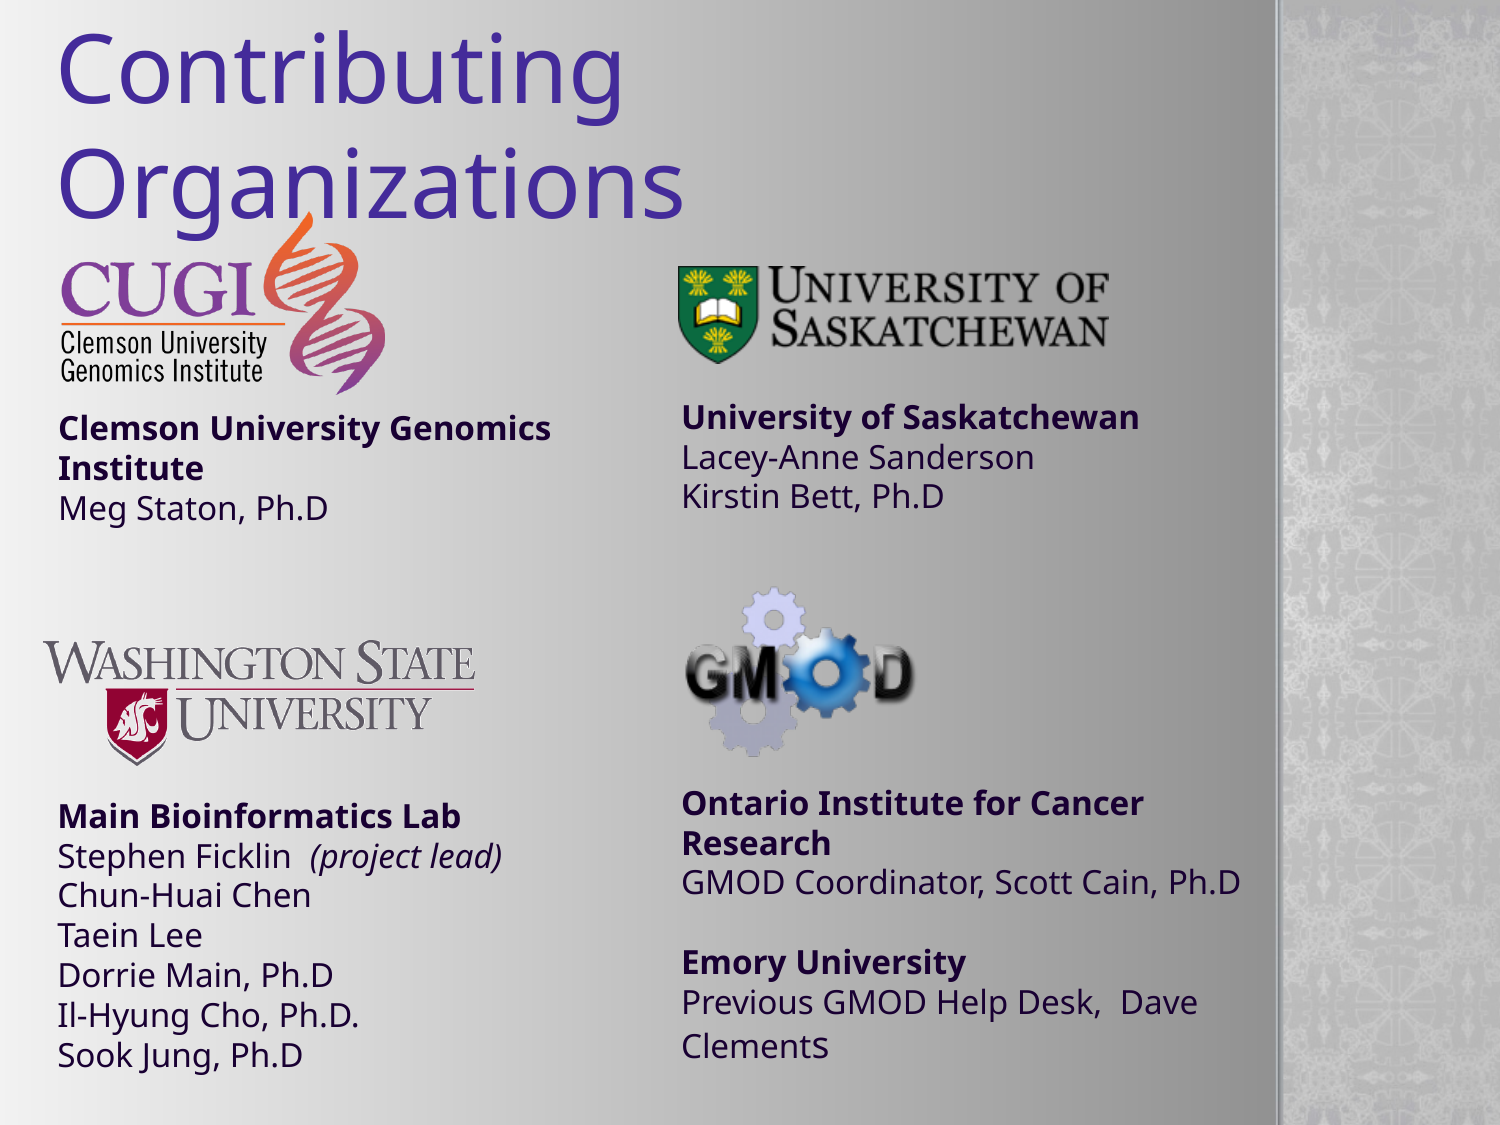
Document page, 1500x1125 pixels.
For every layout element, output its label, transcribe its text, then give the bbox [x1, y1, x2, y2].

picture [58, 210, 385, 396]
picture [678, 266, 1110, 365]
picture [42, 640, 476, 767]
picture [1275, 0, 1500, 1125]
text_box Clemson University Genomics Institute Meg Staton, Ph.D [43, 400, 570, 535]
picture [674, 583, 918, 763]
title Contributing Organizations [40, 62, 1267, 183]
text_box University of Saskatchewan Lacey-Anne Sanderson Kirstin Bett, Ph.D [666, 388, 1160, 523]
text_box Ontario Institute for Cancer Research GMOD Coordinator, Scott Cain, Ph.D Emory University Previous GMOD Help Desk, Dave Clements [666, 774, 1267, 1074]
text_box Main Bioinformatics Lab Stephen Ficklin (project lead) Chun-Huai Chen Taein Lee Dorrie Main, Ph.D Il-Hyung Cho, Ph.D. Sook Jung, Ph.D [42, 787, 570, 1082]
